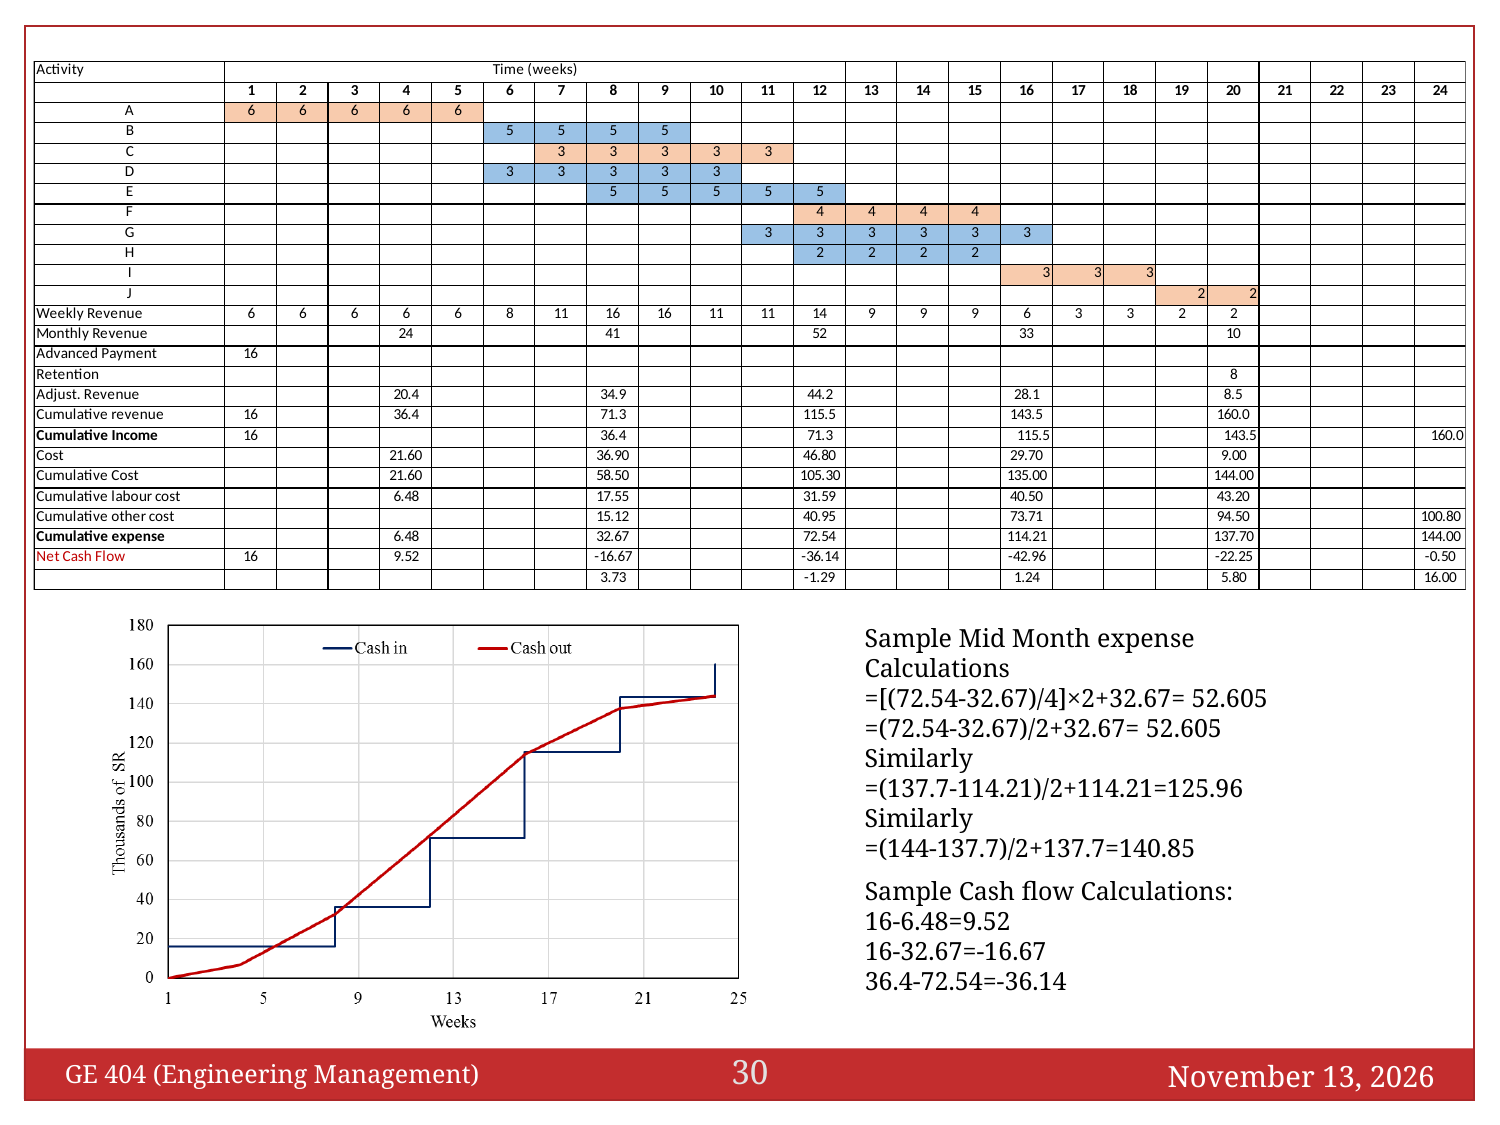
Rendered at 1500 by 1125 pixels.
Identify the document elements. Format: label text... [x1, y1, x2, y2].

footer GE 404 (Engineering Management) [50, 1051, 638, 1112]
picture [99, 615, 761, 1041]
slide_number 30 [699, 1037, 800, 1110]
picture [33, 61, 1467, 591]
text_box Sample Mid Month expense Calculations =[(72.54-32.67)/4]×2+32.67= 52.605 =(72.54-32.67)/2+32.67= 52.605 Similarly =(137.7-114.21)/2+114.21=125.96 Similarly =(144-137.7)/2+137.7=140.85 [849, 615, 1348, 870]
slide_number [950, 1050, 1450, 1111]
text_box Sample Cash flow Calculations: 16-6.48=9.52 16-32.67=-16.67 36.4-72.54=-36.14 [849, 867, 1299, 1003]
